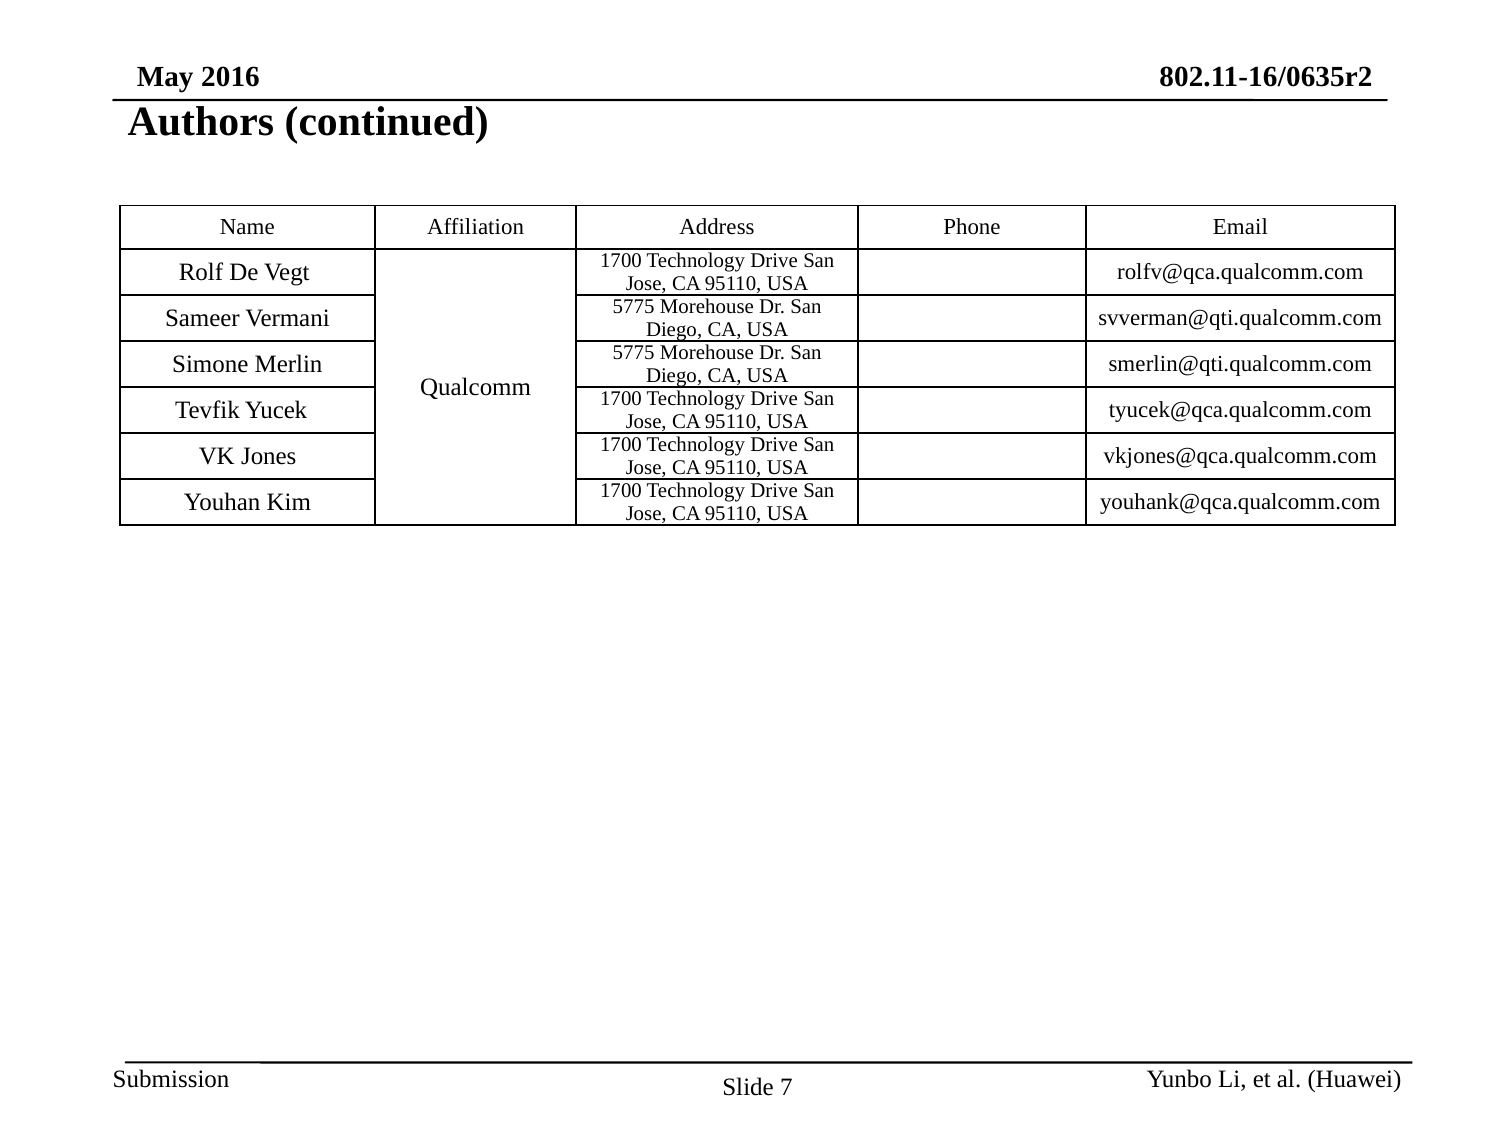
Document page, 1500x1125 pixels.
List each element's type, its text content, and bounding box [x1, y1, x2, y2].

table_cell youhank@qca.qualcomm.com [1087, 480, 1394, 524]
table_cell Rolf De Vegt [121, 250, 374, 294]
table_cell 1700 Technology Drive San Jose, CA 95110, USA [577, 434, 857, 478]
table_cell [859, 388, 1085, 432]
table_cell VK Jones [121, 434, 374, 478]
table_cell Simone Merlin [121, 342, 374, 386]
table_cell Sameer Vermani [121, 296, 374, 340]
table_cell Youhan Kim [121, 480, 374, 524]
table_cell [859, 434, 1085, 478]
table_cell 1700 Technology Drive San Jose, CA 95110, USA [577, 250, 857, 294]
table_cell 5775 Morehouse Dr. San Diego, CA, USA [577, 342, 857, 386]
table_cell Tevfik Yucek [121, 388, 374, 432]
table_cell tyucek@qca.qualcomm.com [1087, 388, 1394, 432]
table_header Name [121, 206, 374, 248]
table_cell Qualcomm [376, 250, 575, 524]
table_cell [859, 342, 1085, 386]
table_cell rolfv@qca.qualcomm.com [1087, 250, 1394, 294]
slide_number Slide 7 [713, 1069, 802, 1101]
table_header Affiliation [376, 206, 575, 248]
table_header Address [577, 206, 857, 248]
table_cell 5775 Morehouse Dr. San Diego, CA, USA [577, 296, 857, 340]
table_cell vkjones@qca.qualcomm.com [1087, 434, 1394, 478]
table_header Email [1087, 206, 1394, 248]
title Authors (continued) [112, 99, 1388, 138]
table_cell svverman@qti.qualcomm.com [1087, 296, 1394, 340]
table_cell [859, 250, 1085, 294]
table_cell 1700 Technology Drive San Jose, CA 95110, USA [577, 480, 857, 524]
table_cell 1700 Technology Drive San Jose, CA 95110, USA [577, 388, 857, 432]
table_cell [859, 296, 1085, 340]
table_cell [859, 480, 1085, 524]
table_header Phone [859, 206, 1085, 248]
table_cell smerlin@qti.qualcomm.com [1087, 342, 1394, 386]
footer Yunbo Li, et al. (Huawei) [949, 1061, 1402, 1093]
